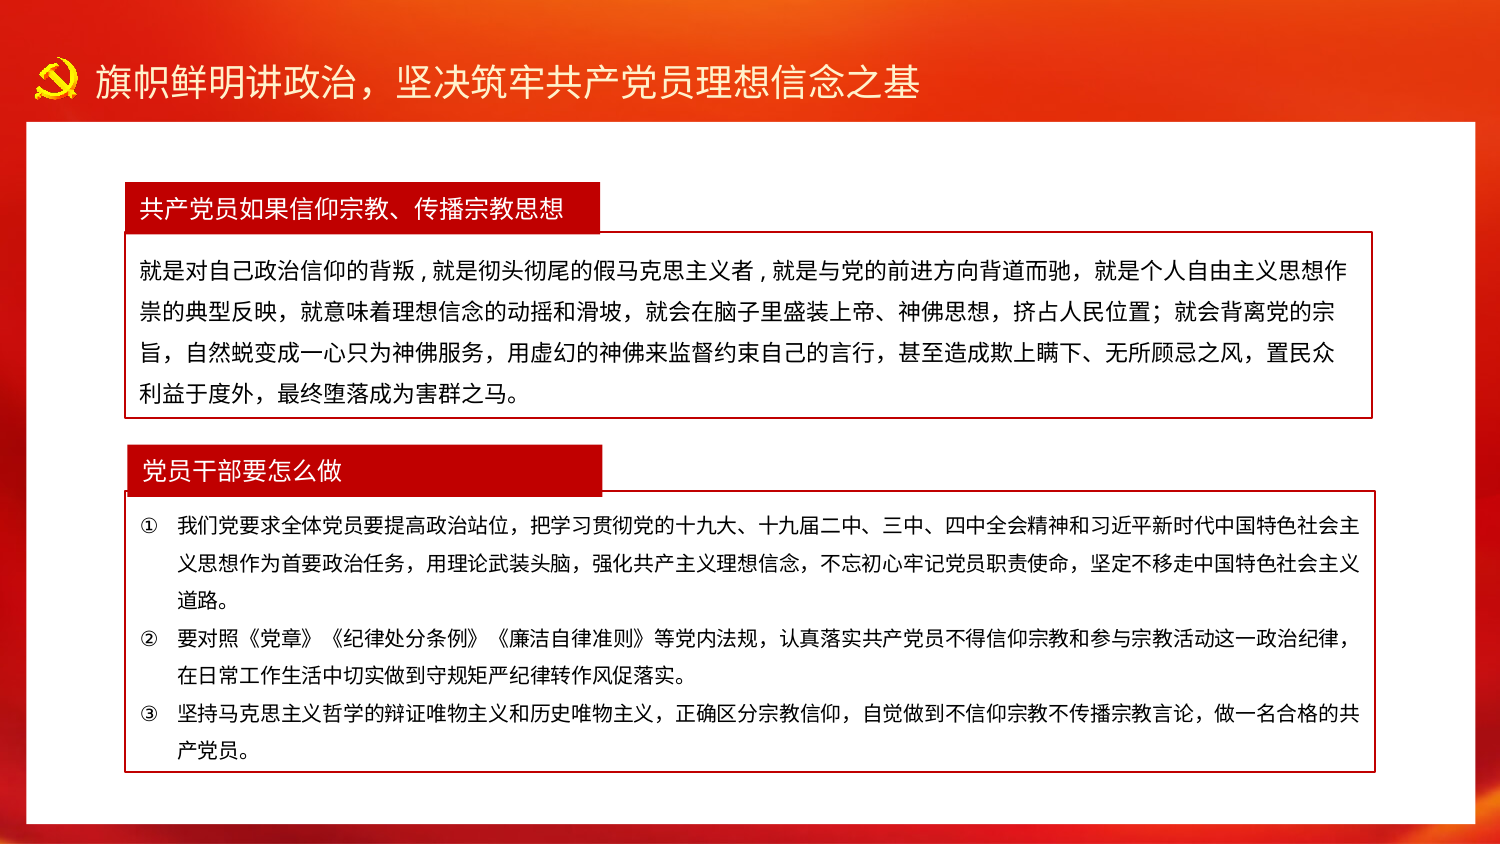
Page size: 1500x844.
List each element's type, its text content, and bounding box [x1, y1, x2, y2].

picture [0, 0, 1500, 844]
text_box 就是对自己政治信仰的背叛,就是彻头彻尾的假马克思主义者,就是与党的前进方向背道而驰，就是个人自由主义思想作祟的典型反映，就意味着理想信念的动摇和滑坡，就会在脑子里盛装上帝、神佛思想，挤占人民位置；就会背离党的宗旨，自然蜕变成一心只为神佛服务，用虚幻的神佛来监督约束自己的言行，甚至造成欺上瞒下、无所顾忌之风，置民众利益于度外，最终堕落成为害群之马。 [124, 232, 1373, 418]
text_box 党员干部要怎么做 [127, 444, 603, 497]
text_box 共产党员如果信仰宗教、传播宗教思想 [125, 182, 601, 235]
text_box 我们党要求全体党员要提高政治站位，把学习贯彻党的十九大、十九届二中、三中、四中全会精神和习近平新时代中国特色社会主义思想作为首要政治任务，用理论武装头脑，强化共产主义理想信念，不忘初心牢记党员职责使命，坚定不移走中国特色社会主义道路。 要对照《党章》《纪律处分条例》《廉洁自律准则》等党内法规，认真落实共产党员不得信仰宗教和参与宗教活动这一政治纪律，在日常工作生活中切实做到守规矩严纪律转作风促落实。 坚持马克思主义哲学的辩证唯物主义和历史唯物主义，正确区分宗教信仰，自觉做到不信仰宗教不传播宗教言论，做一名合格的共产党员。 [125, 491, 1375, 772]
